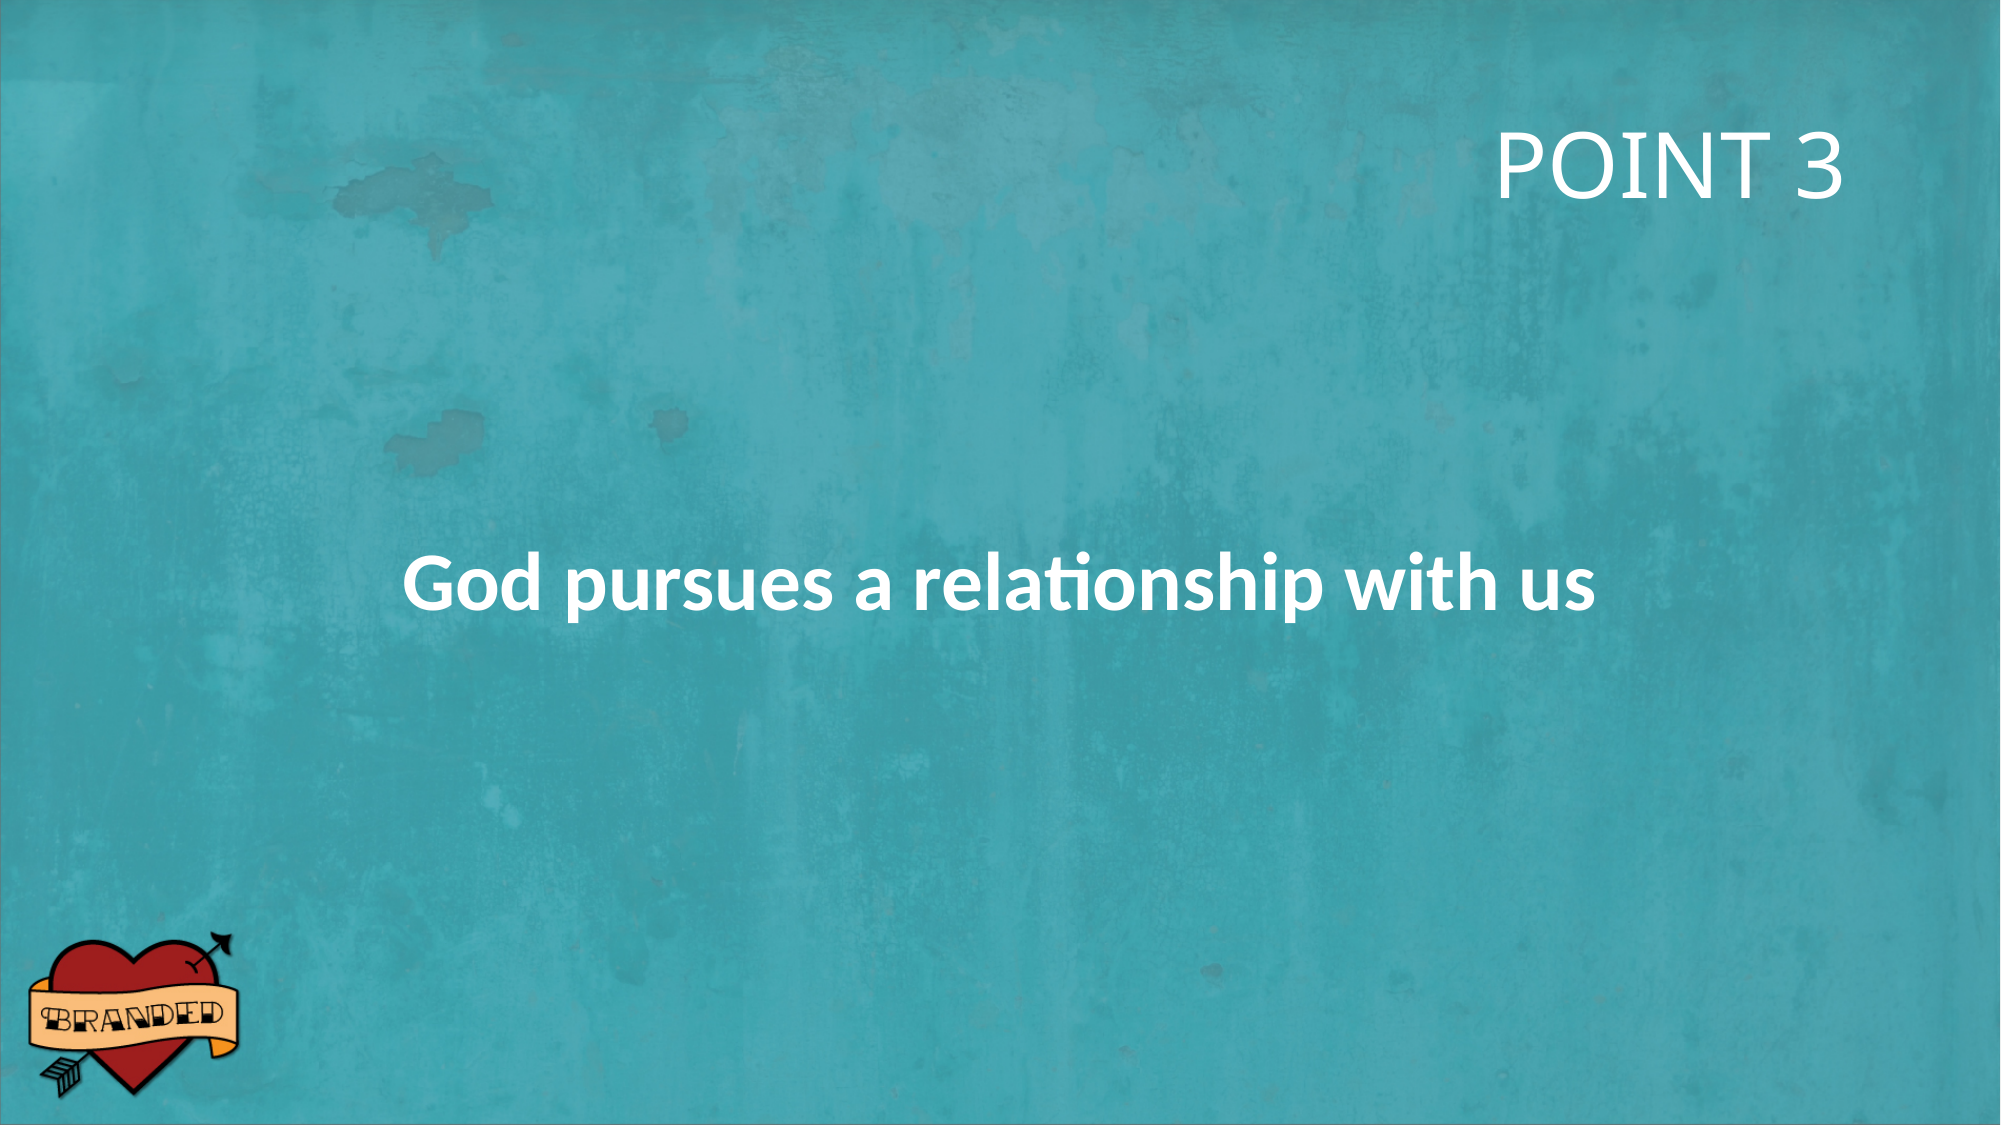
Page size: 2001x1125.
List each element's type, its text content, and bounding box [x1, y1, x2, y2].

picture [0, 0, 2001, 1125]
title POINT 3 [137, 59, 1863, 278]
list God pursues a relationship with us [137, 299, 1863, 1014]
